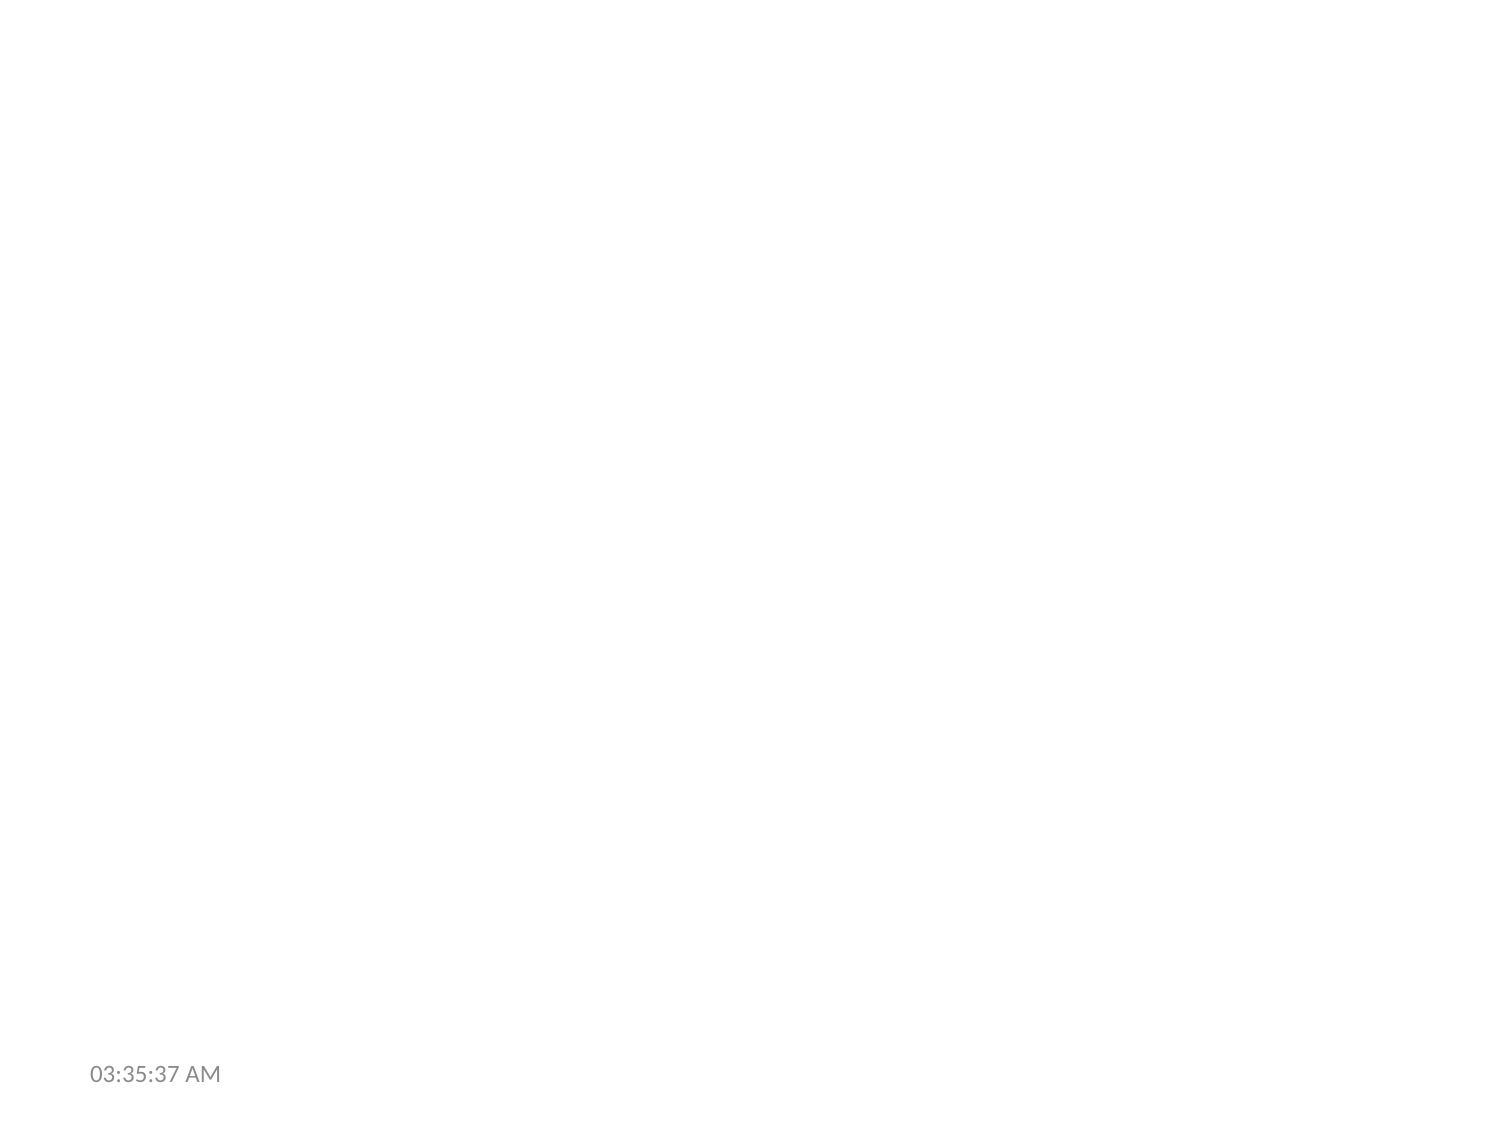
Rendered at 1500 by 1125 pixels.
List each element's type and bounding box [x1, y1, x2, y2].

slide_number [75, 1042, 425, 1103]
